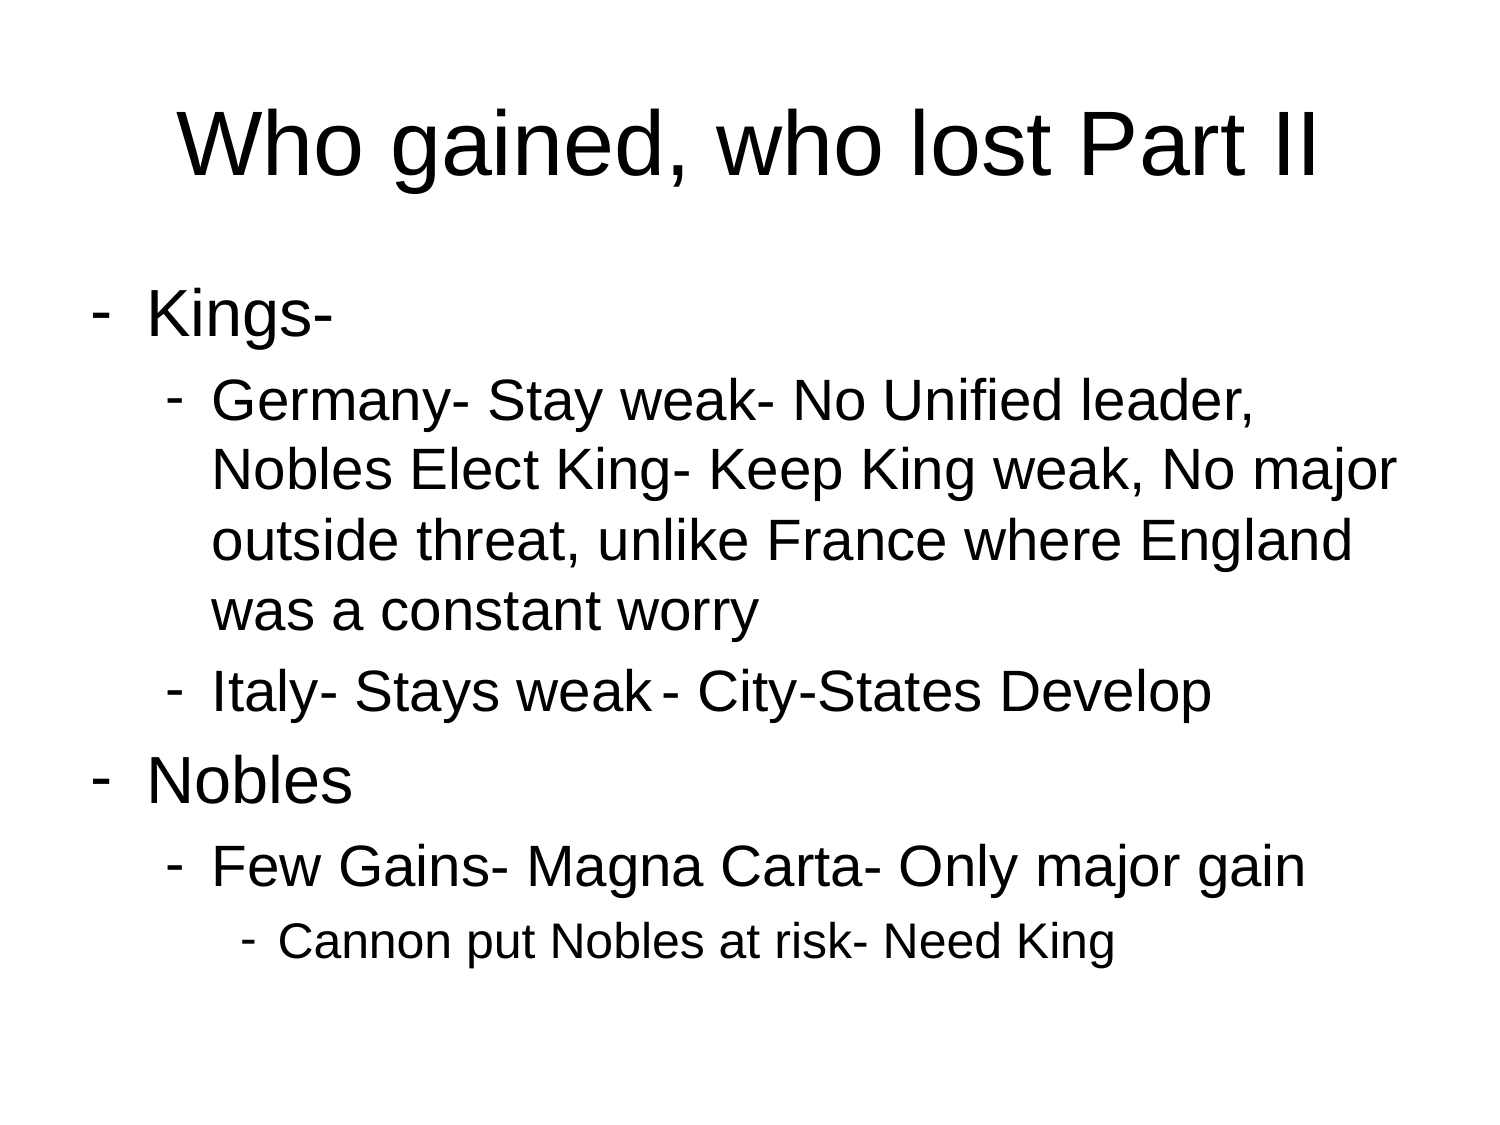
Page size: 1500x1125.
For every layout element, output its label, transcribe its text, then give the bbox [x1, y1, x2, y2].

title Who gained, who lost Part II [75, 45, 1425, 233]
list Kings- Germany- Stay weak- No Unified leader, Nobles Elect King- Keep King weak, No major outside threat, unlike France where England was a constant worry Italy- Stays weak - City-States Develop Nobles Few Gains- Magna Carta- Only major gain Cannon put Nobles at risk- Need King [75, 262, 1425, 1005]
